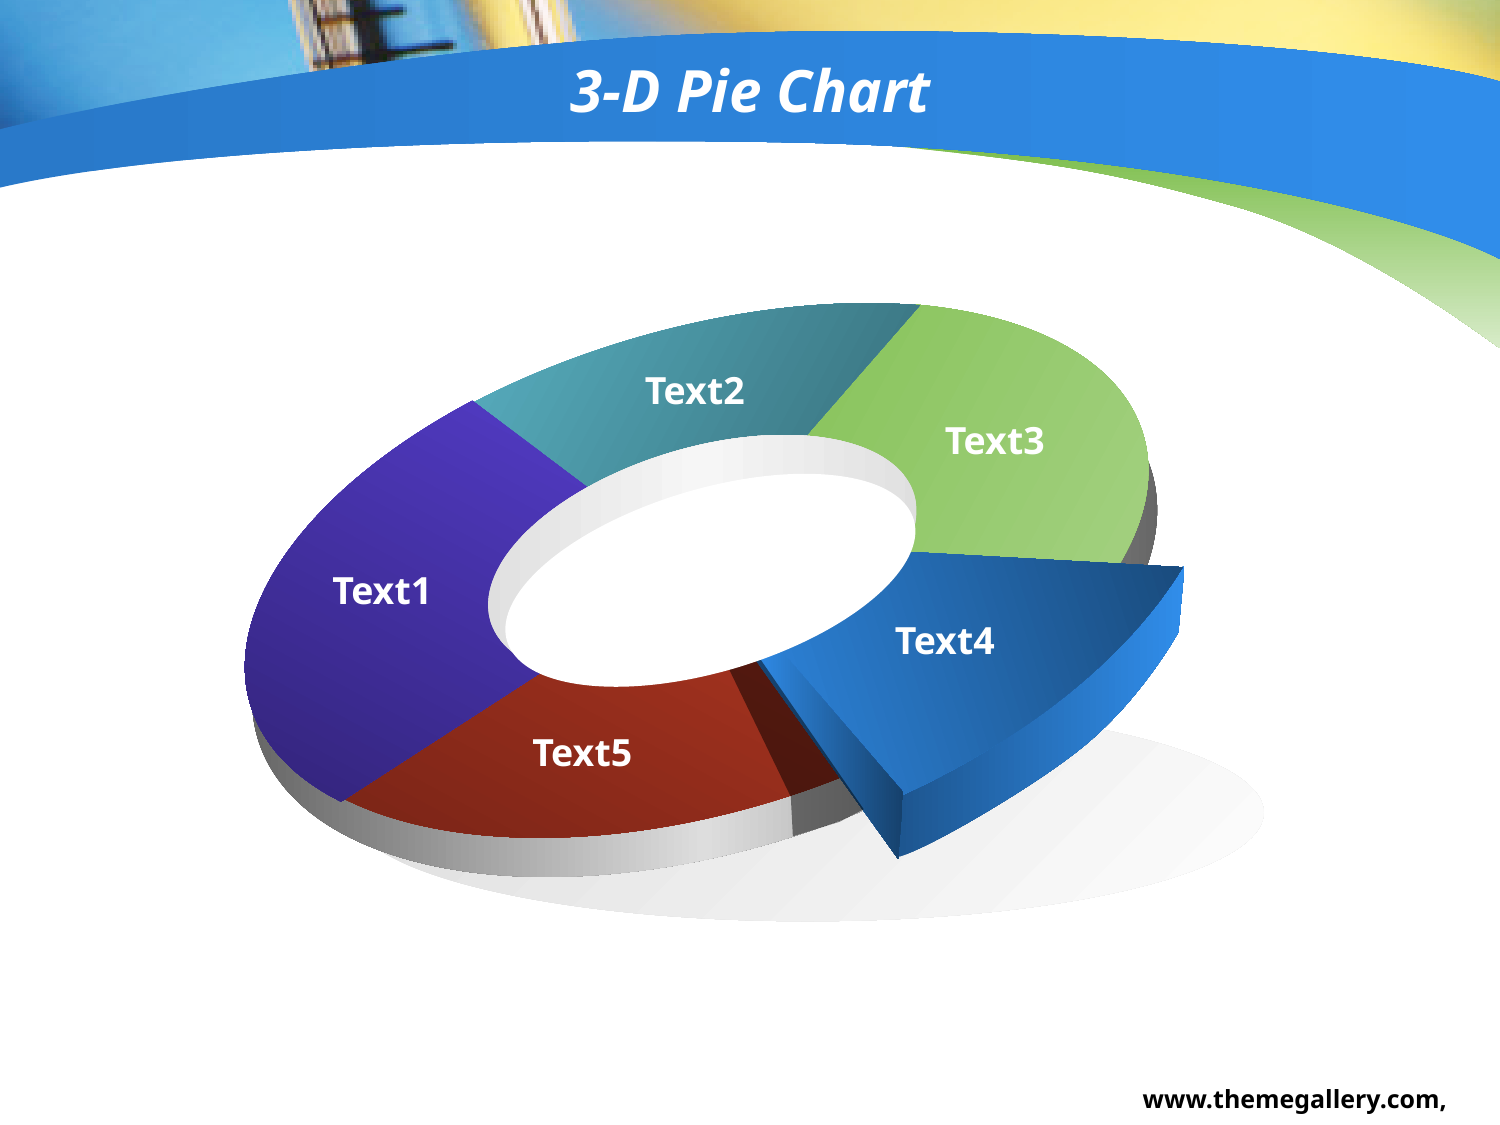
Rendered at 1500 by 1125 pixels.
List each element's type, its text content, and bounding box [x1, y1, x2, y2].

footer www.themegallery.com, [987, 1075, 1463, 1118]
picture [0, 0, 1500, 129]
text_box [224, 312, 1264, 922]
title 3-D Pie Chart [63, 42, 1438, 136]
